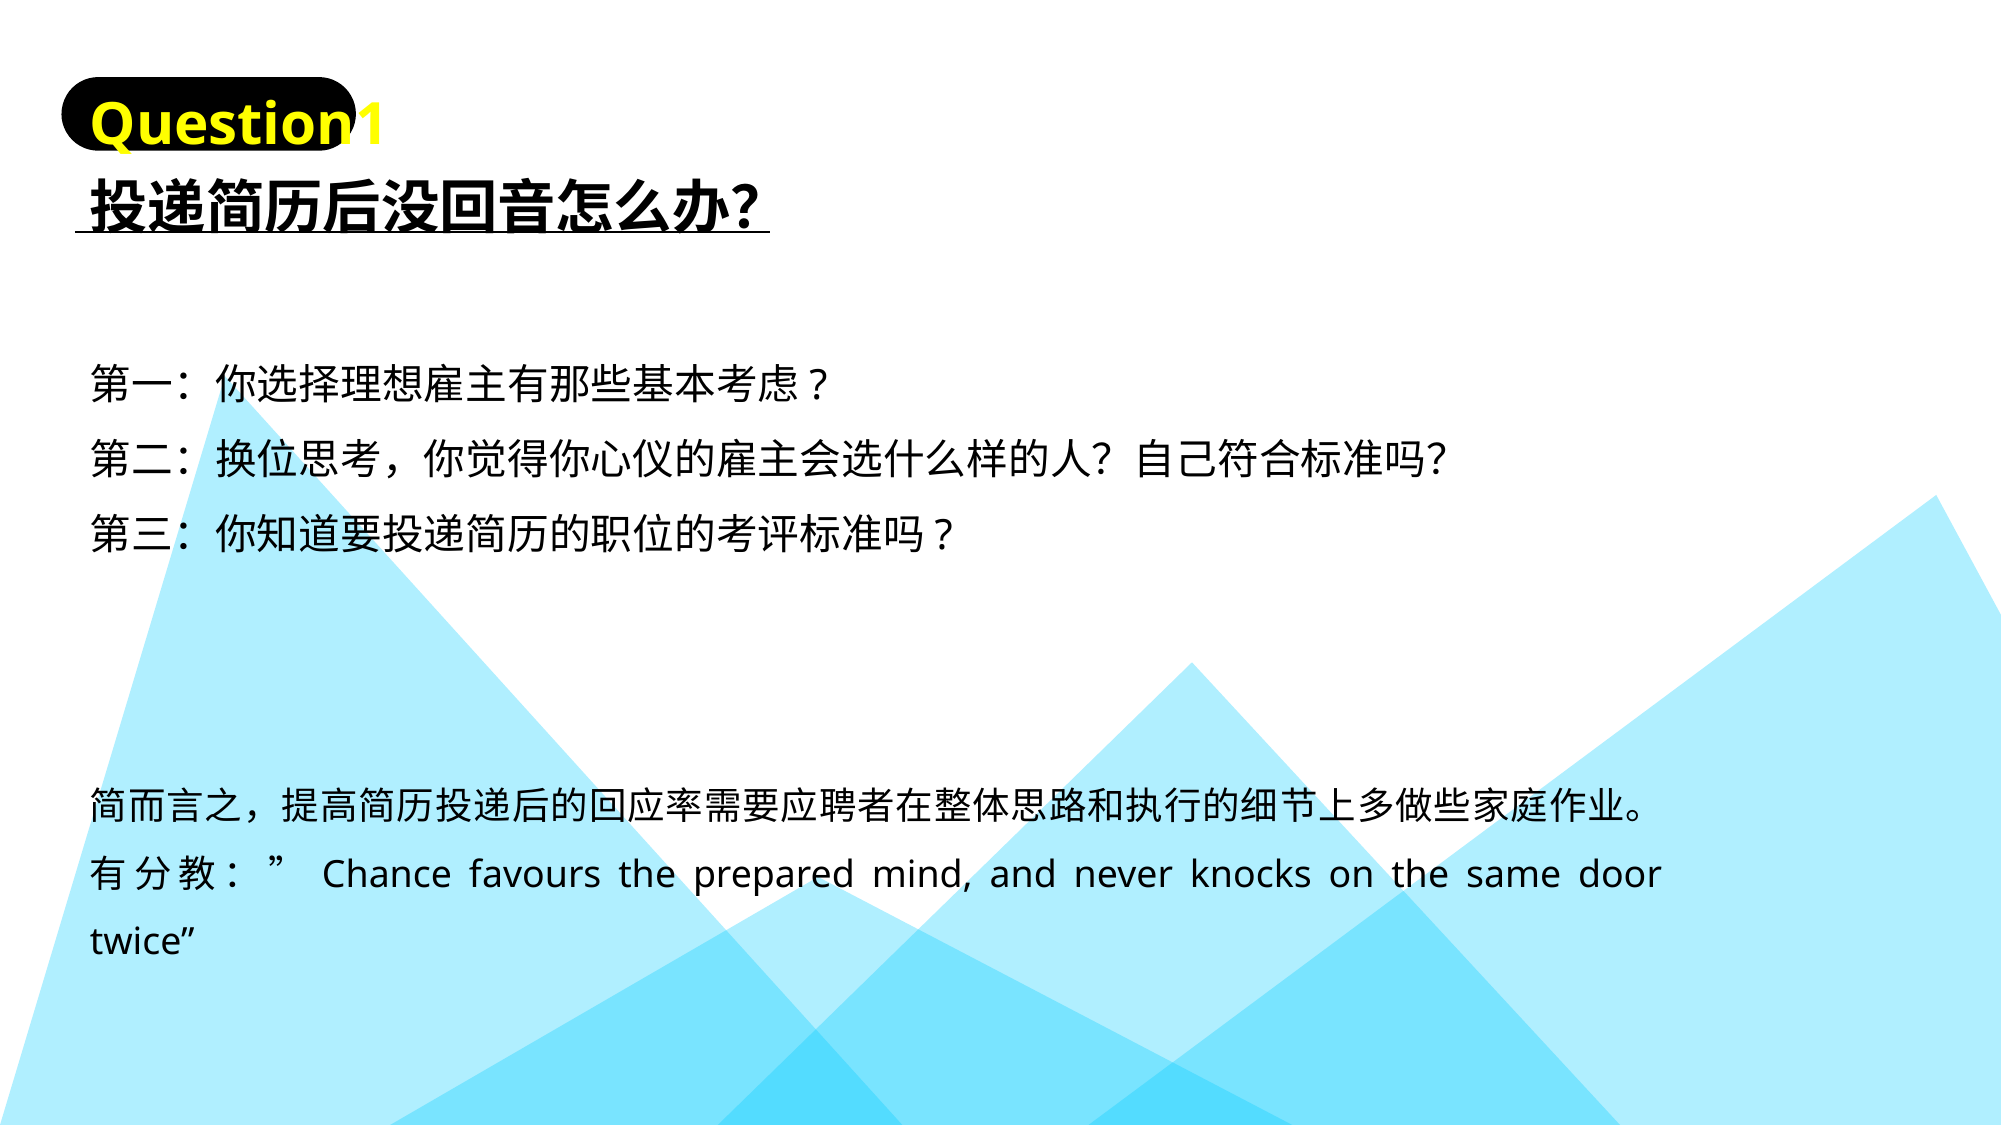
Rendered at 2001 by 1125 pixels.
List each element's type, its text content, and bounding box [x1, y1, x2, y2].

text_box Question1 投递简历后没回音怎么办？ [75, 64, 804, 248]
text_box [60, 84, 75, 144]
text_box 第一：你选择理想雇主有那些基本考虑? 第二：换位思考，你觉得你心仪的雇主会选什么样的人？自己符合标准吗？ 第三：你知道要投递简历的职位的考评标准吗? 简而言之，提高简历投递后的回应率需要应聘者在整体思路和执行的细节上多做些家庭作业。有分教：”Chance favours the prepared mind, and never knocks on the same door twice” [74, 325, 1679, 970]
